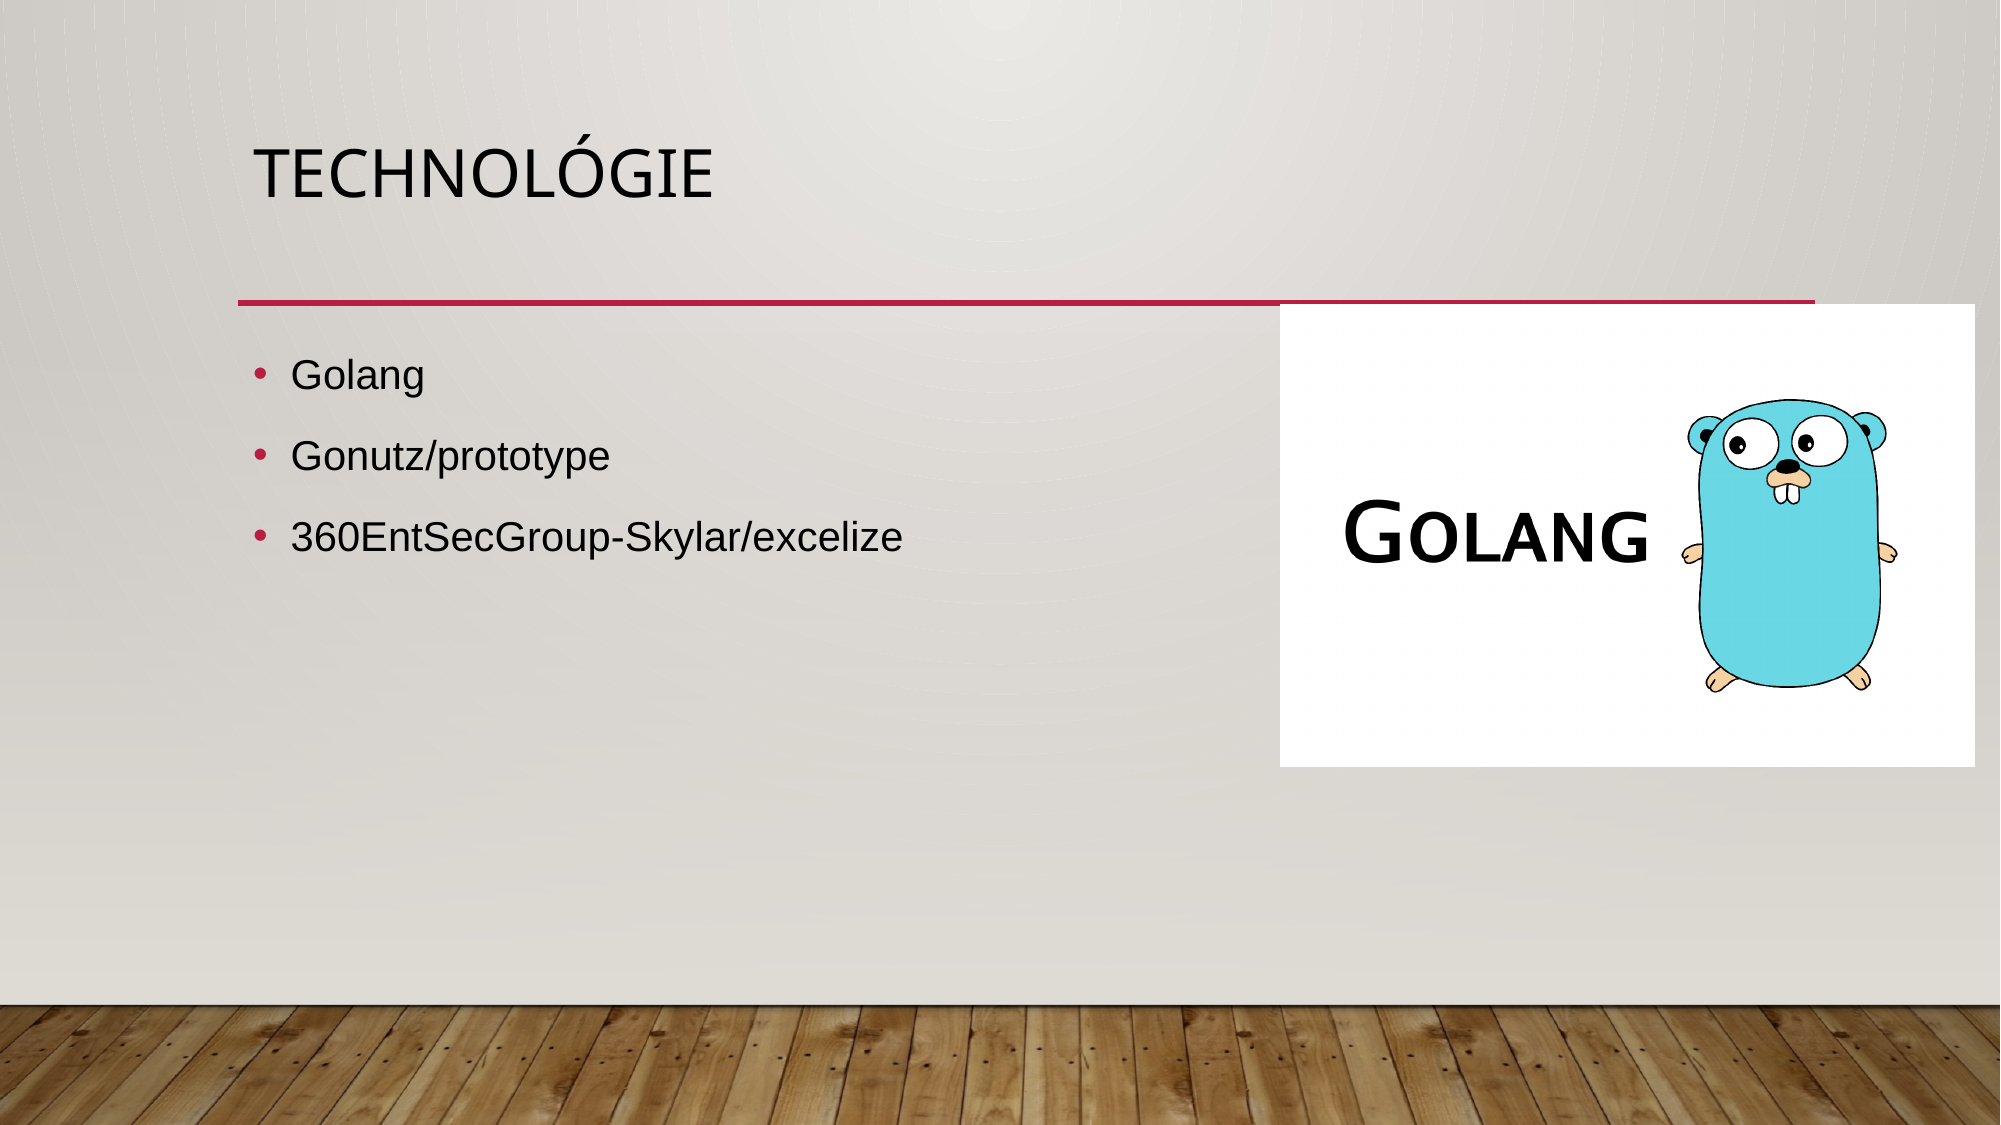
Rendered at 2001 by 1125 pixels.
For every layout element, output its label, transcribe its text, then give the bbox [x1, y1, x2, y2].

list Golang Gonutz/prototype 360EntSecGroup-Skylar/excelize [238, 330, 1814, 897]
picture [0, 1005, 2000, 1125]
title technológie [238, 131, 1814, 305]
picture [1280, 303, 1975, 767]
